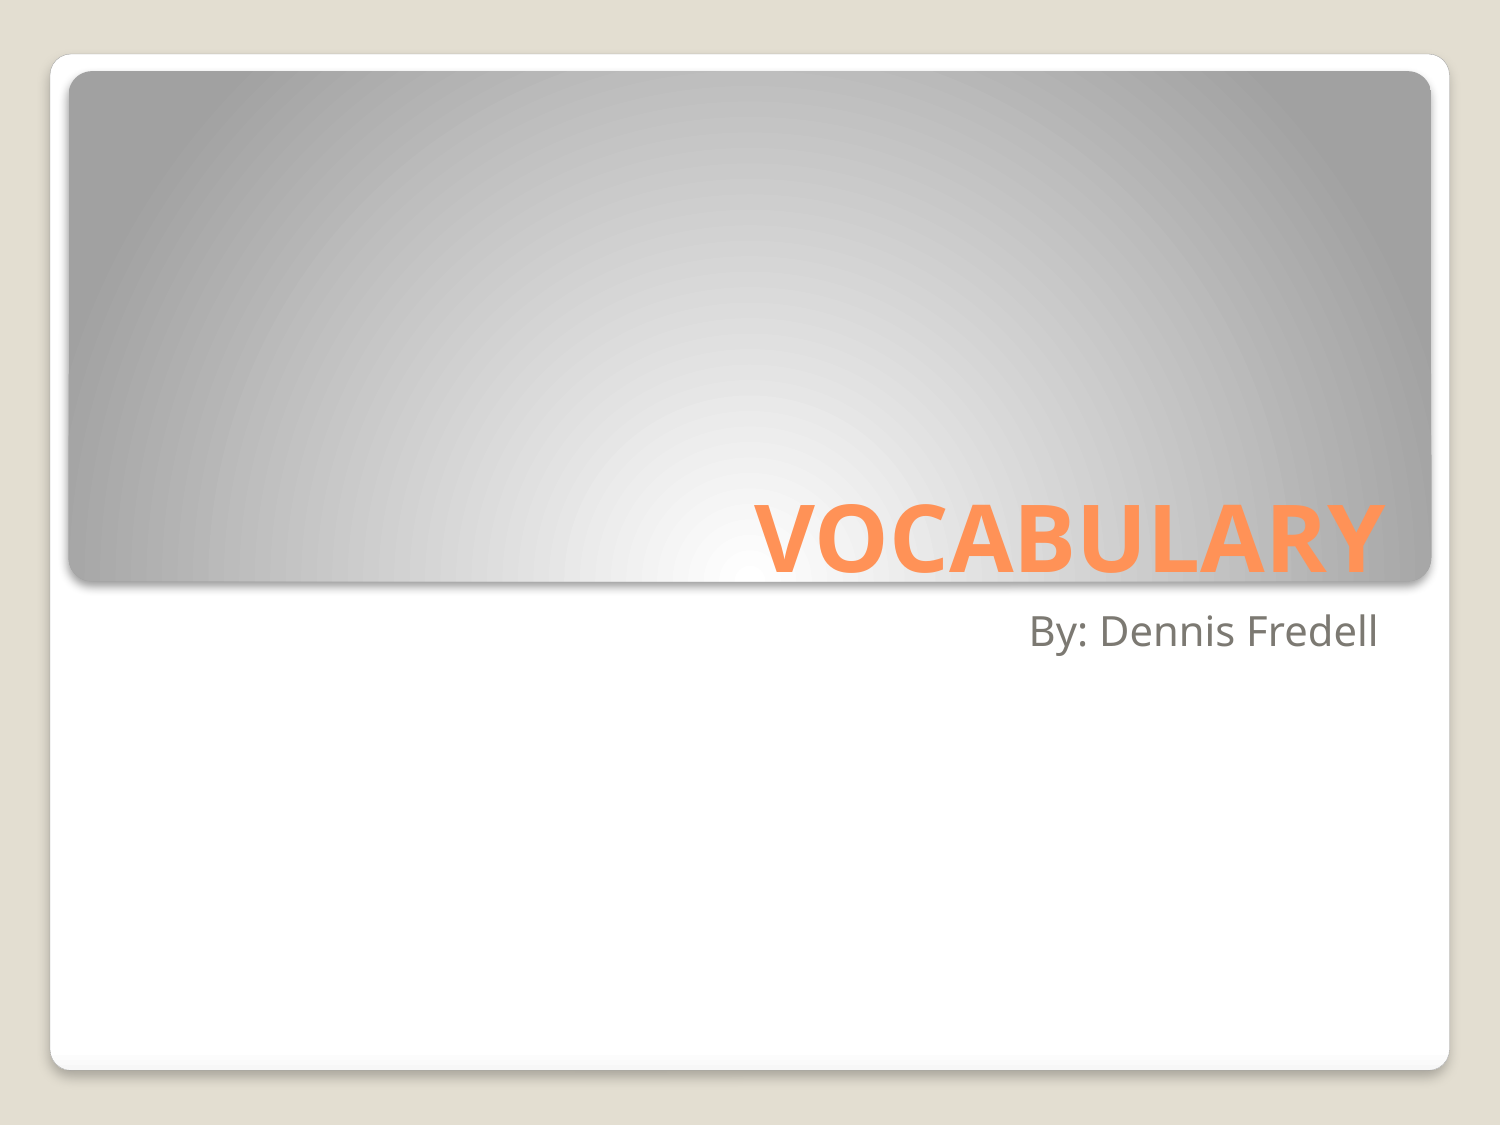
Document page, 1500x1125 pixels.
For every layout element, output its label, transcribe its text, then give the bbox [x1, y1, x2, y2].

subtitle By: Dennis Fredell [118, 604, 1394, 755]
title VOCABULARY [118, 298, 1394, 599]
